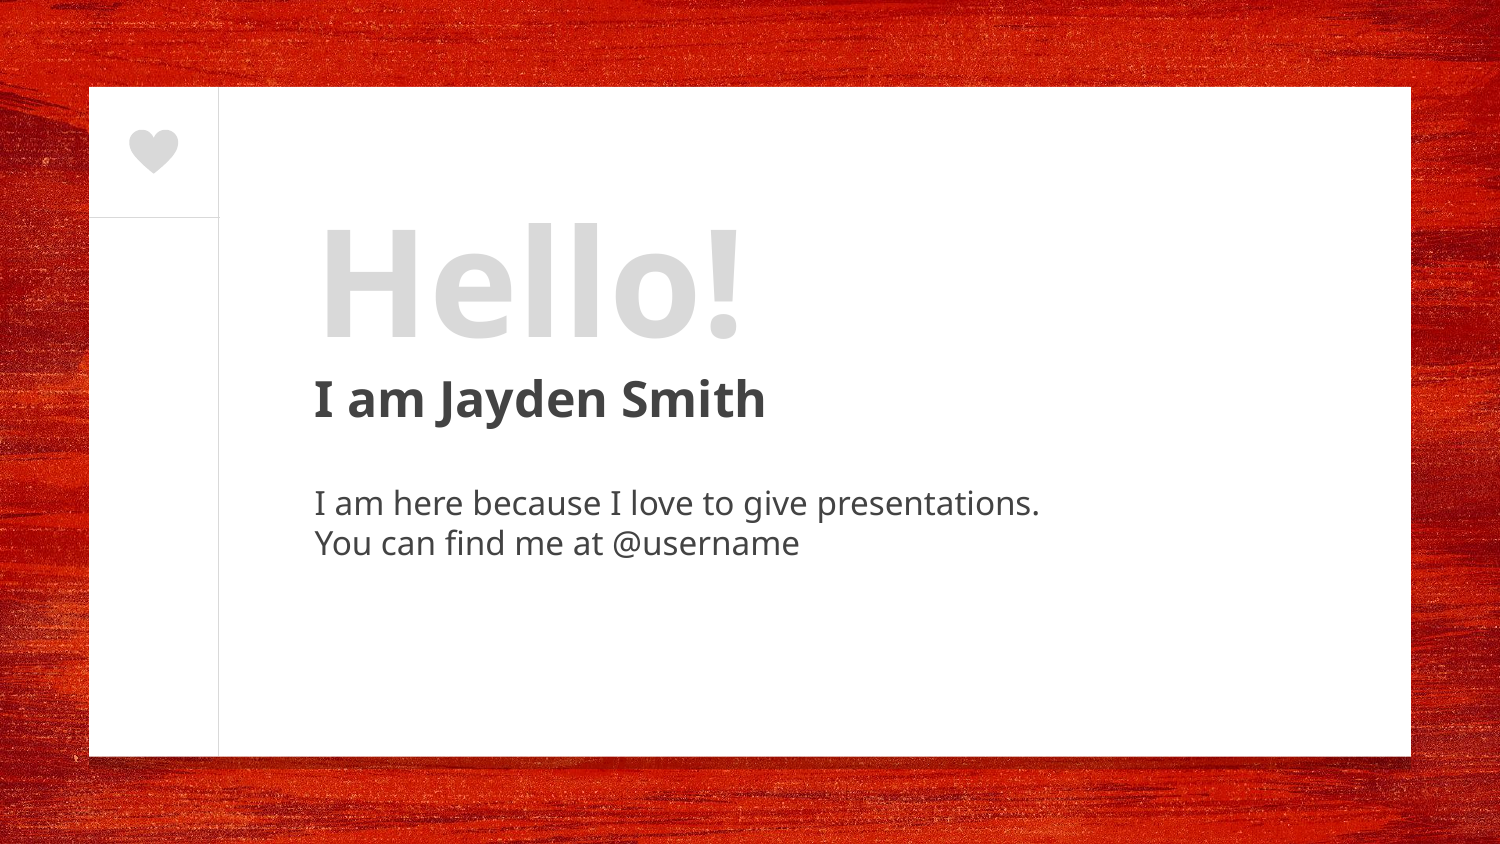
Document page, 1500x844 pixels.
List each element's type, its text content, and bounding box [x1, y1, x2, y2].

title Hello! I am Jayden Smith [299, 172, 1184, 466]
text_box [129, 129, 179, 174]
subtitle I am here because I love to give presentations. You can find me at @username [299, 466, 1195, 705]
picture [0, 0, 1500, 844]
